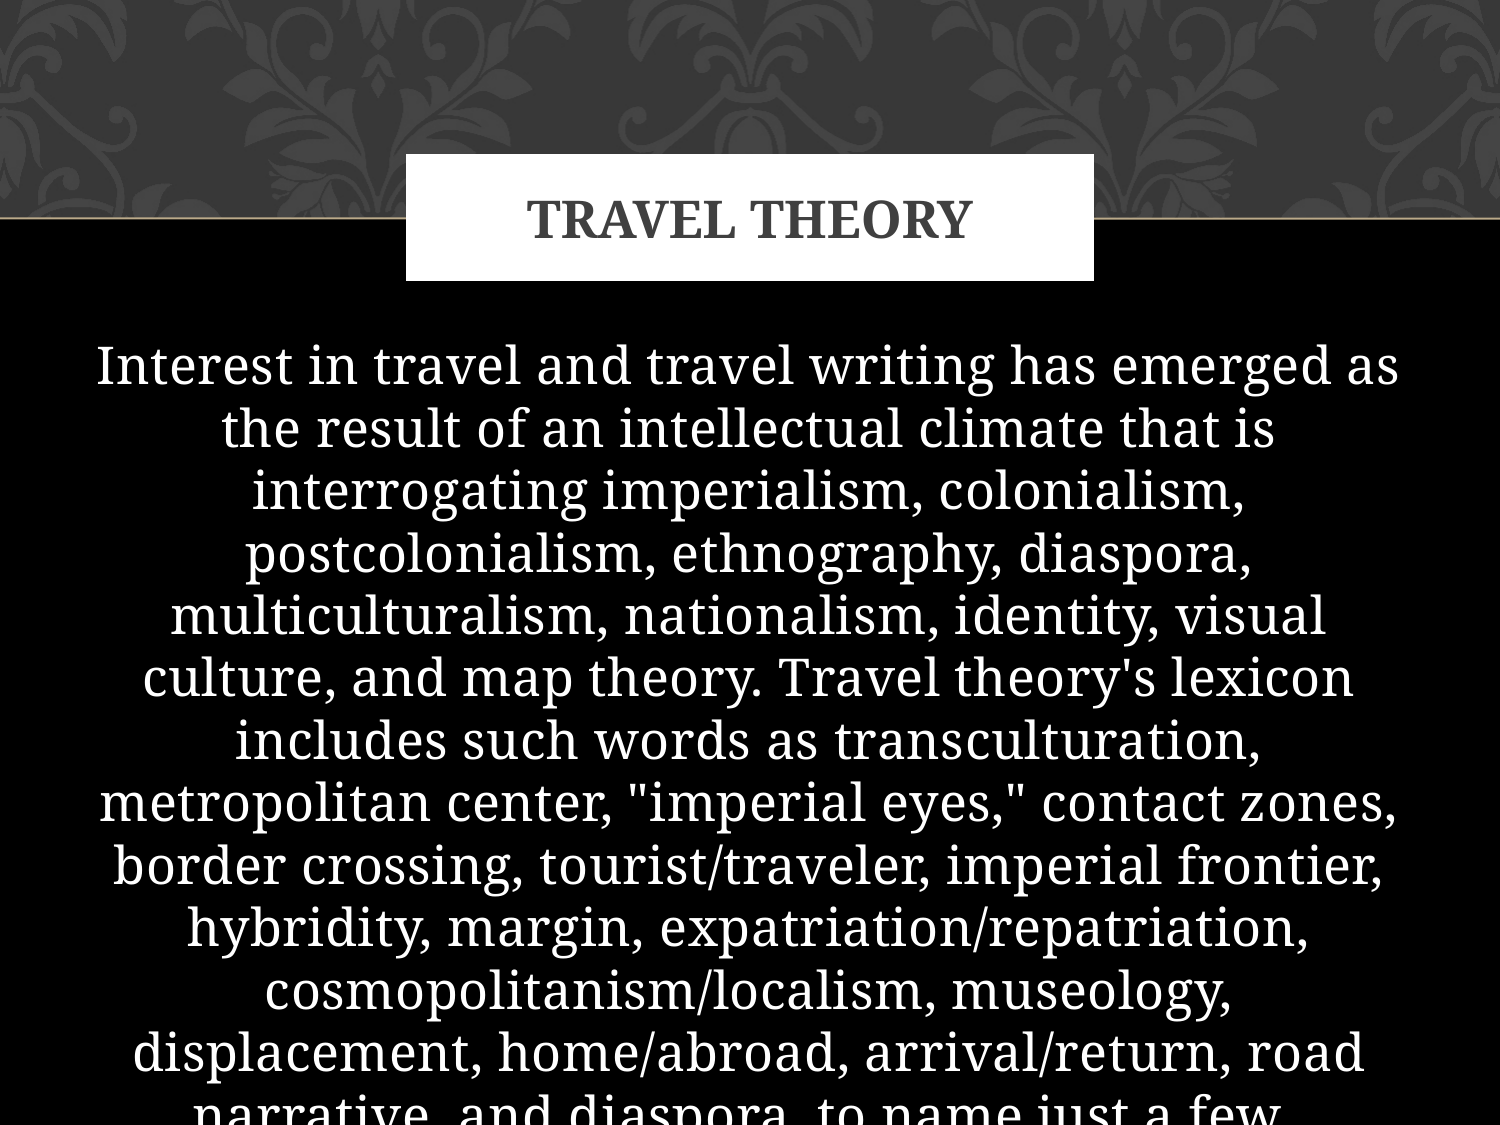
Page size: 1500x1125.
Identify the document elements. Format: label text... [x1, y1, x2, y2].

list Interest in travel and travel writing has emerged as the result of an intellectual climate that is interrogating imperialism, colonialism, postcolonialism, ethnography, diaspora, multiculturalism, nationalism, identity, visual culture, and map theory. Travel theory's lexicon includes such words as transculturation, metropolitan center, "imperial eyes," contact zones, border crossing, tourist/traveler, imperial frontier, hybridity, margin, expatriation/repatriation, cosmopolitanism/localism, museology, displacement, home/abroad, arrival/return, road narrative, and diaspora, to name just a few. [75, 324, 1425, 1044]
title Travel theory [406, 154, 1094, 281]
